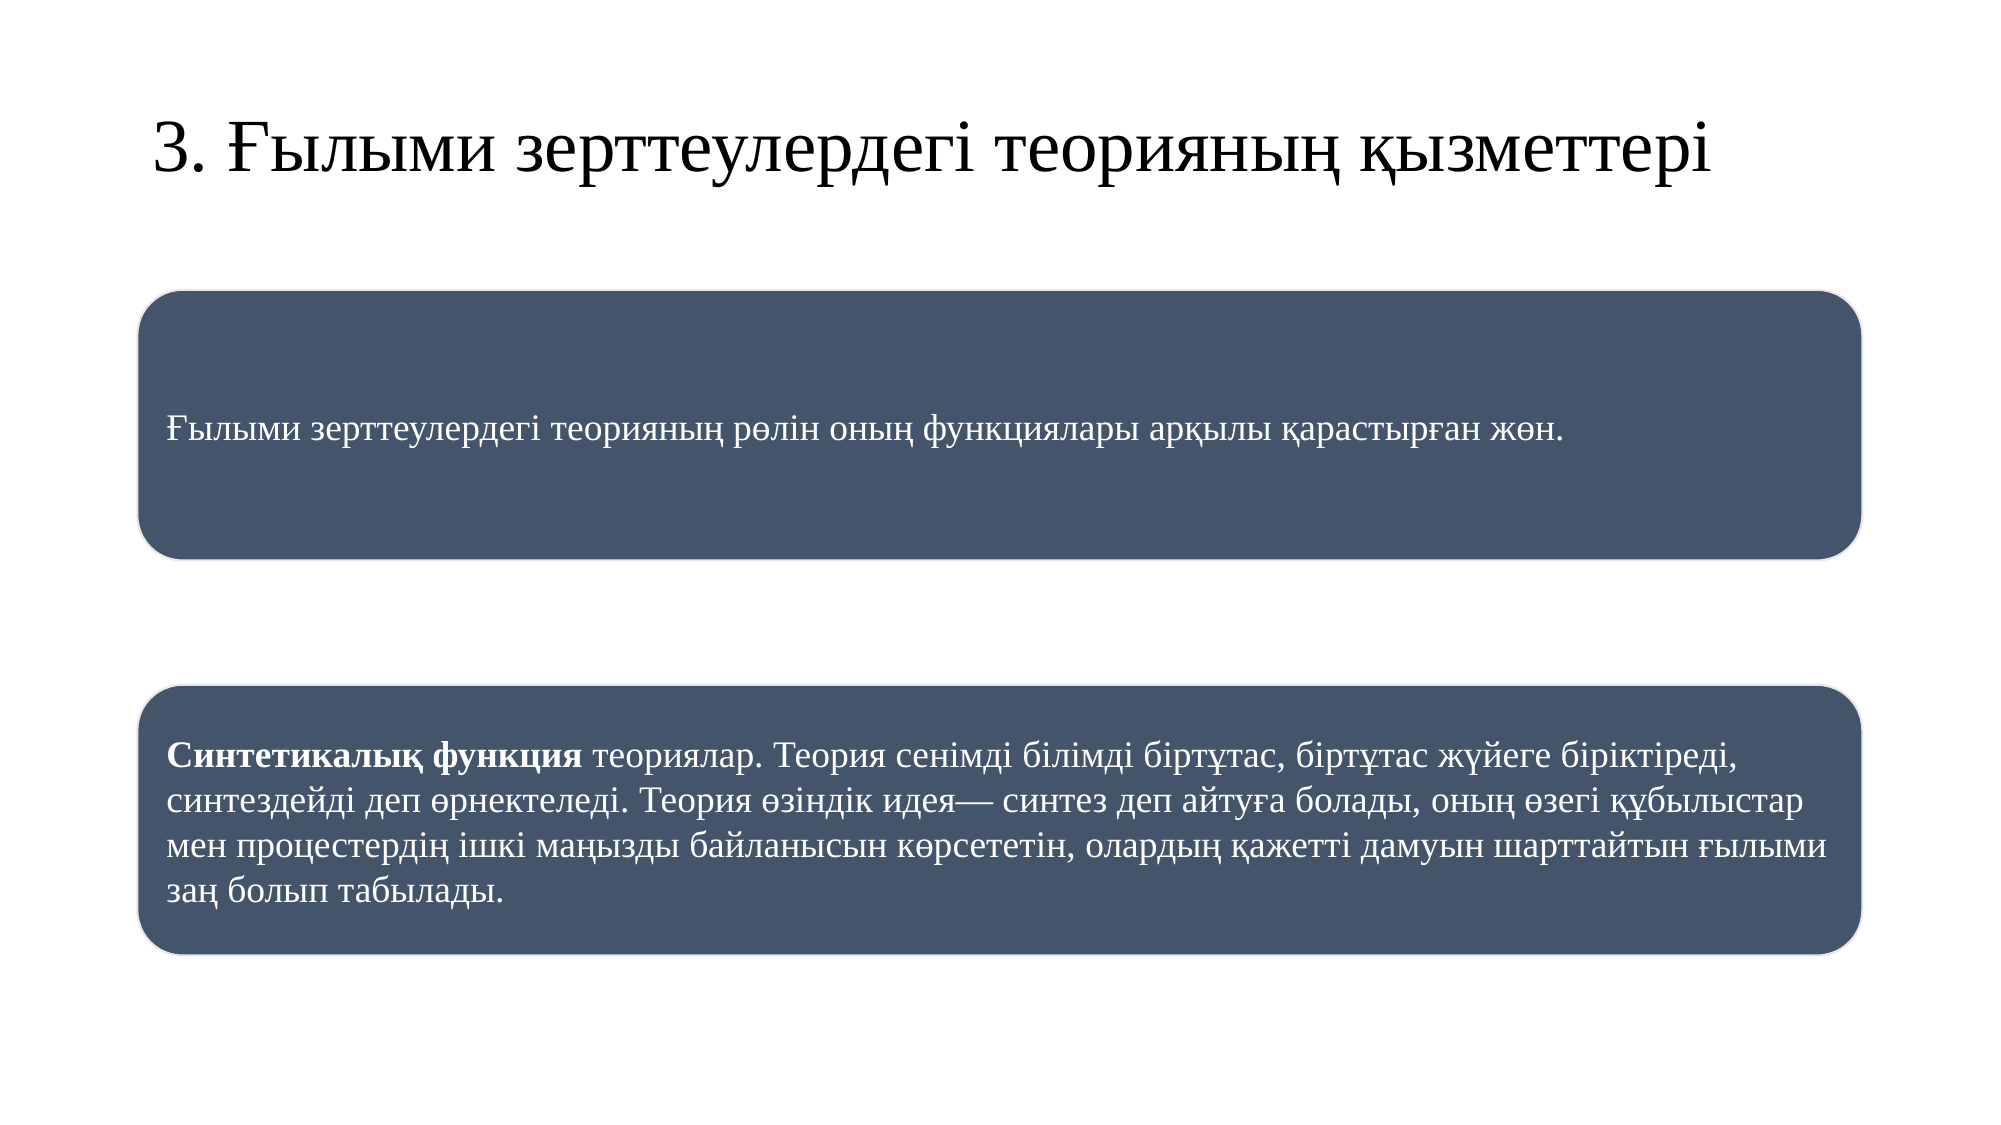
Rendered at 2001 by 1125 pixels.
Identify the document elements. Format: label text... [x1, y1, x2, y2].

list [137, 289, 1863, 1080]
title 3. Ғылыми зерттеулердегі теорияның қызметтері [137, 59, 1902, 235]
